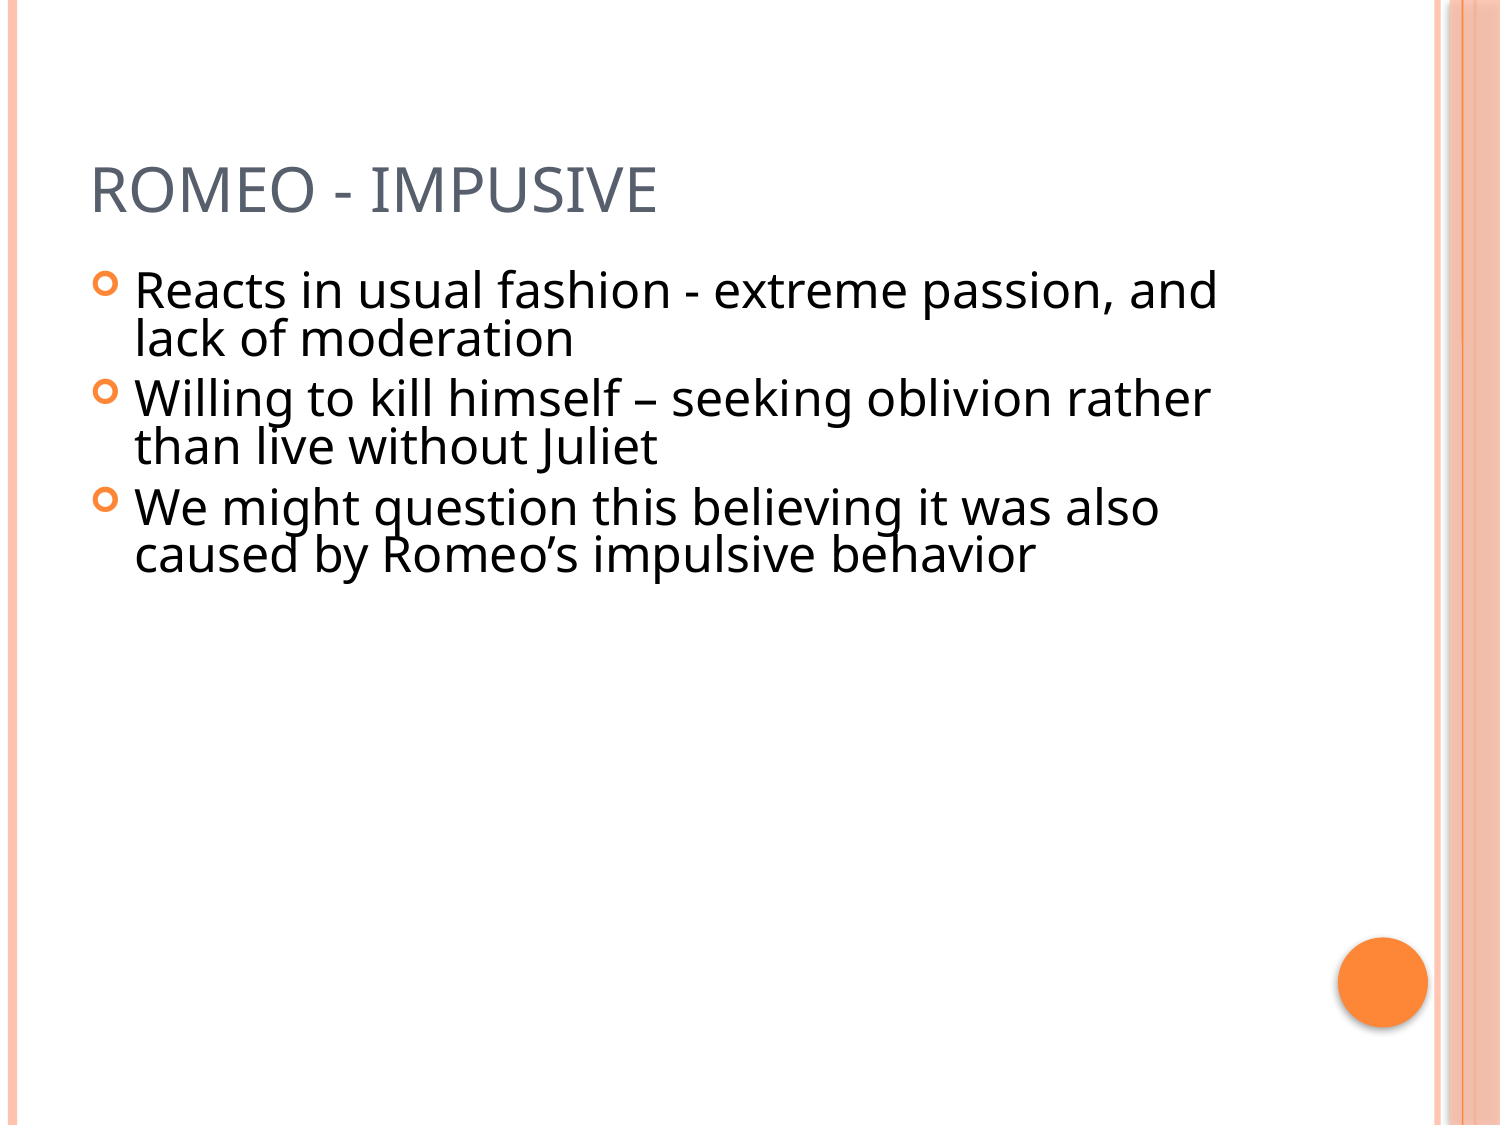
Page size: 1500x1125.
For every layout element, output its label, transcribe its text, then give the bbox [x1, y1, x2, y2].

list Reacts in usual fashion - extreme passion, and lack of moderation Willing to kill himself – seeking oblivion rather than live without Juliet We might question this believing it was also caused by Romeo’s impulsive behavior [75, 262, 1300, 1062]
title Romeo - Impusive [75, 45, 1300, 233]
